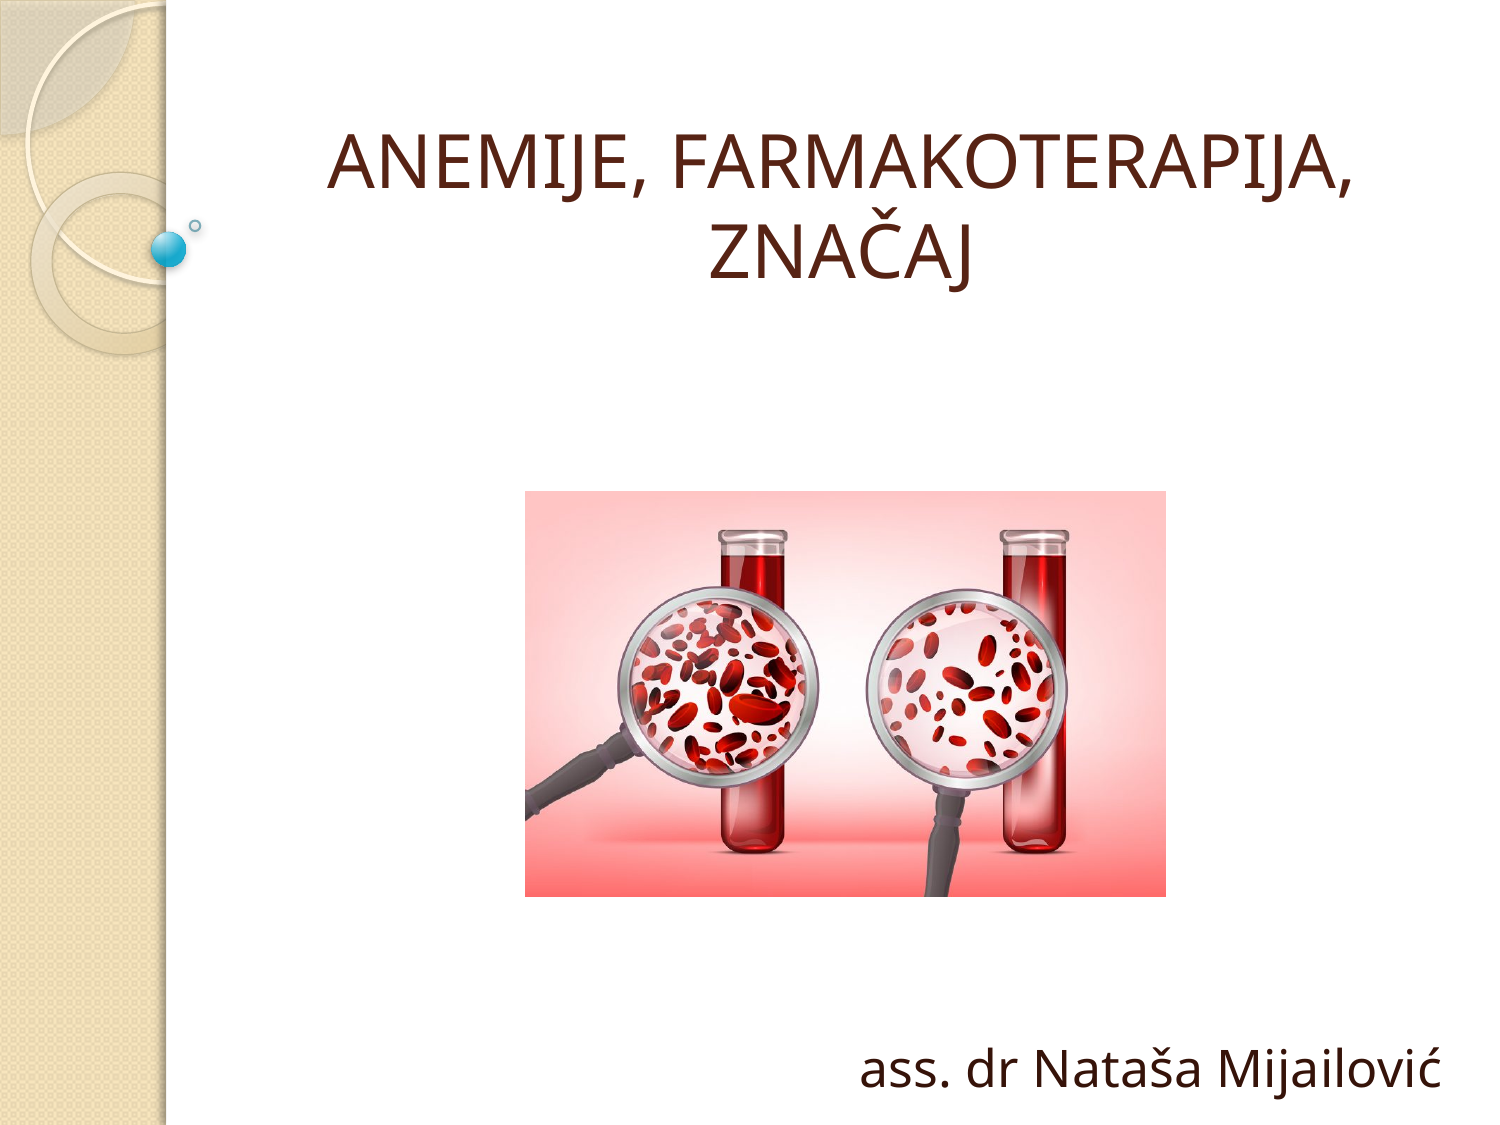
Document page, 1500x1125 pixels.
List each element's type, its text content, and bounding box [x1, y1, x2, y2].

title ANEMIJE, FARMAKOTERAPIJA, ZNAČAJ [234, 59, 1450, 301]
picture [525, 491, 1166, 897]
subtitle ass. dr Nataša Mijailović [840, 1035, 1479, 1106]
